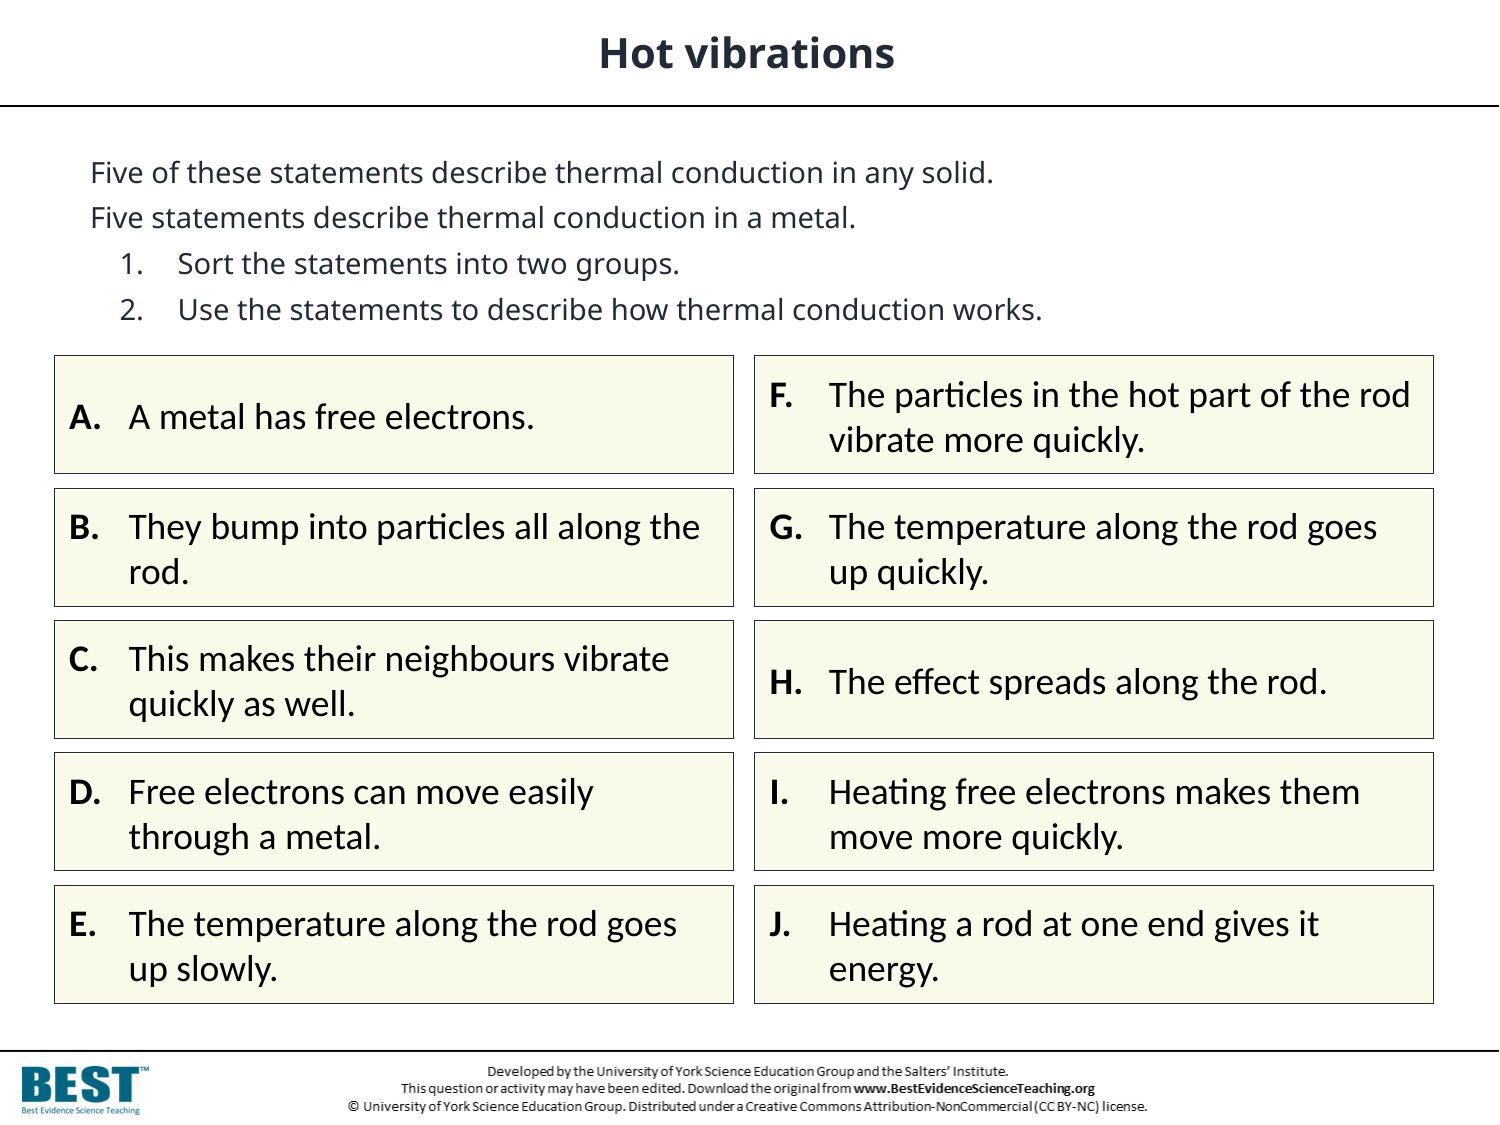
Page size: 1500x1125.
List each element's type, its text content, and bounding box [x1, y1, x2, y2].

text_box Hot vibrations [23, 4, 1471, 99]
picture [0, 105, 1500, 1125]
